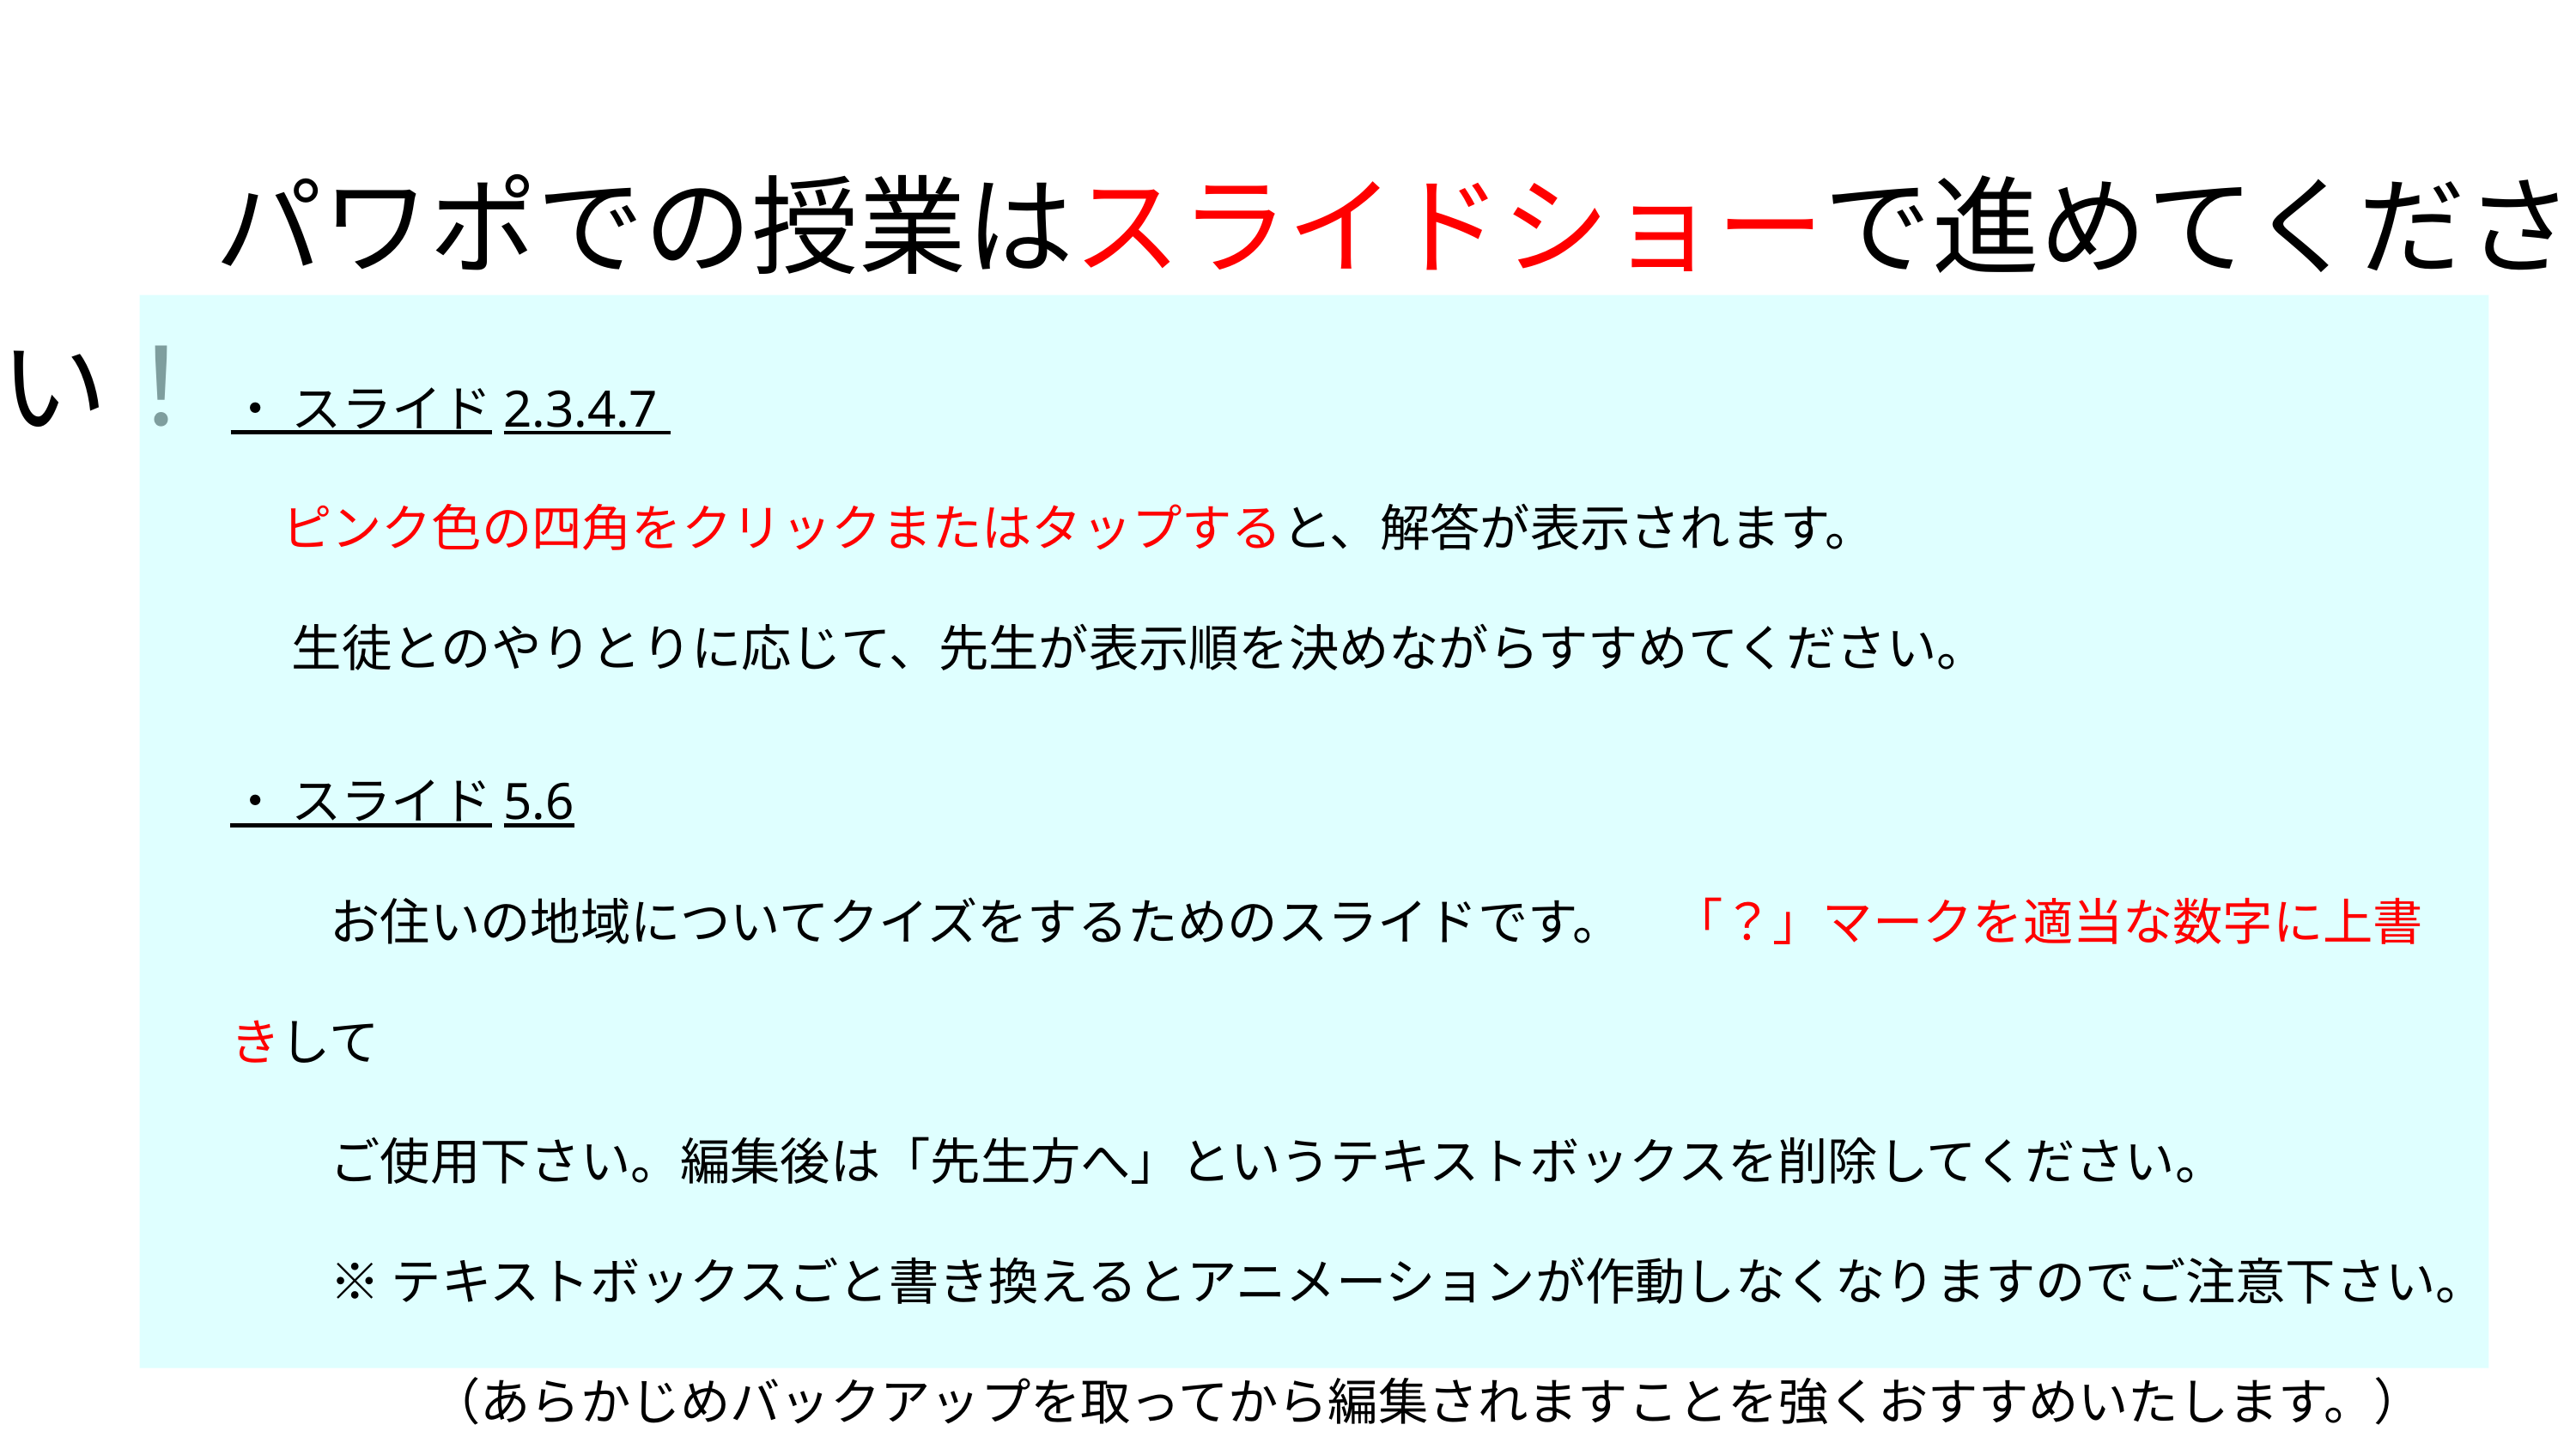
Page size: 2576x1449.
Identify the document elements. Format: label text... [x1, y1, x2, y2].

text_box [139, 294, 2489, 1368]
text_box パワポでの授業はスライドショーで進めてください！ [0, 127, 2576, 448]
